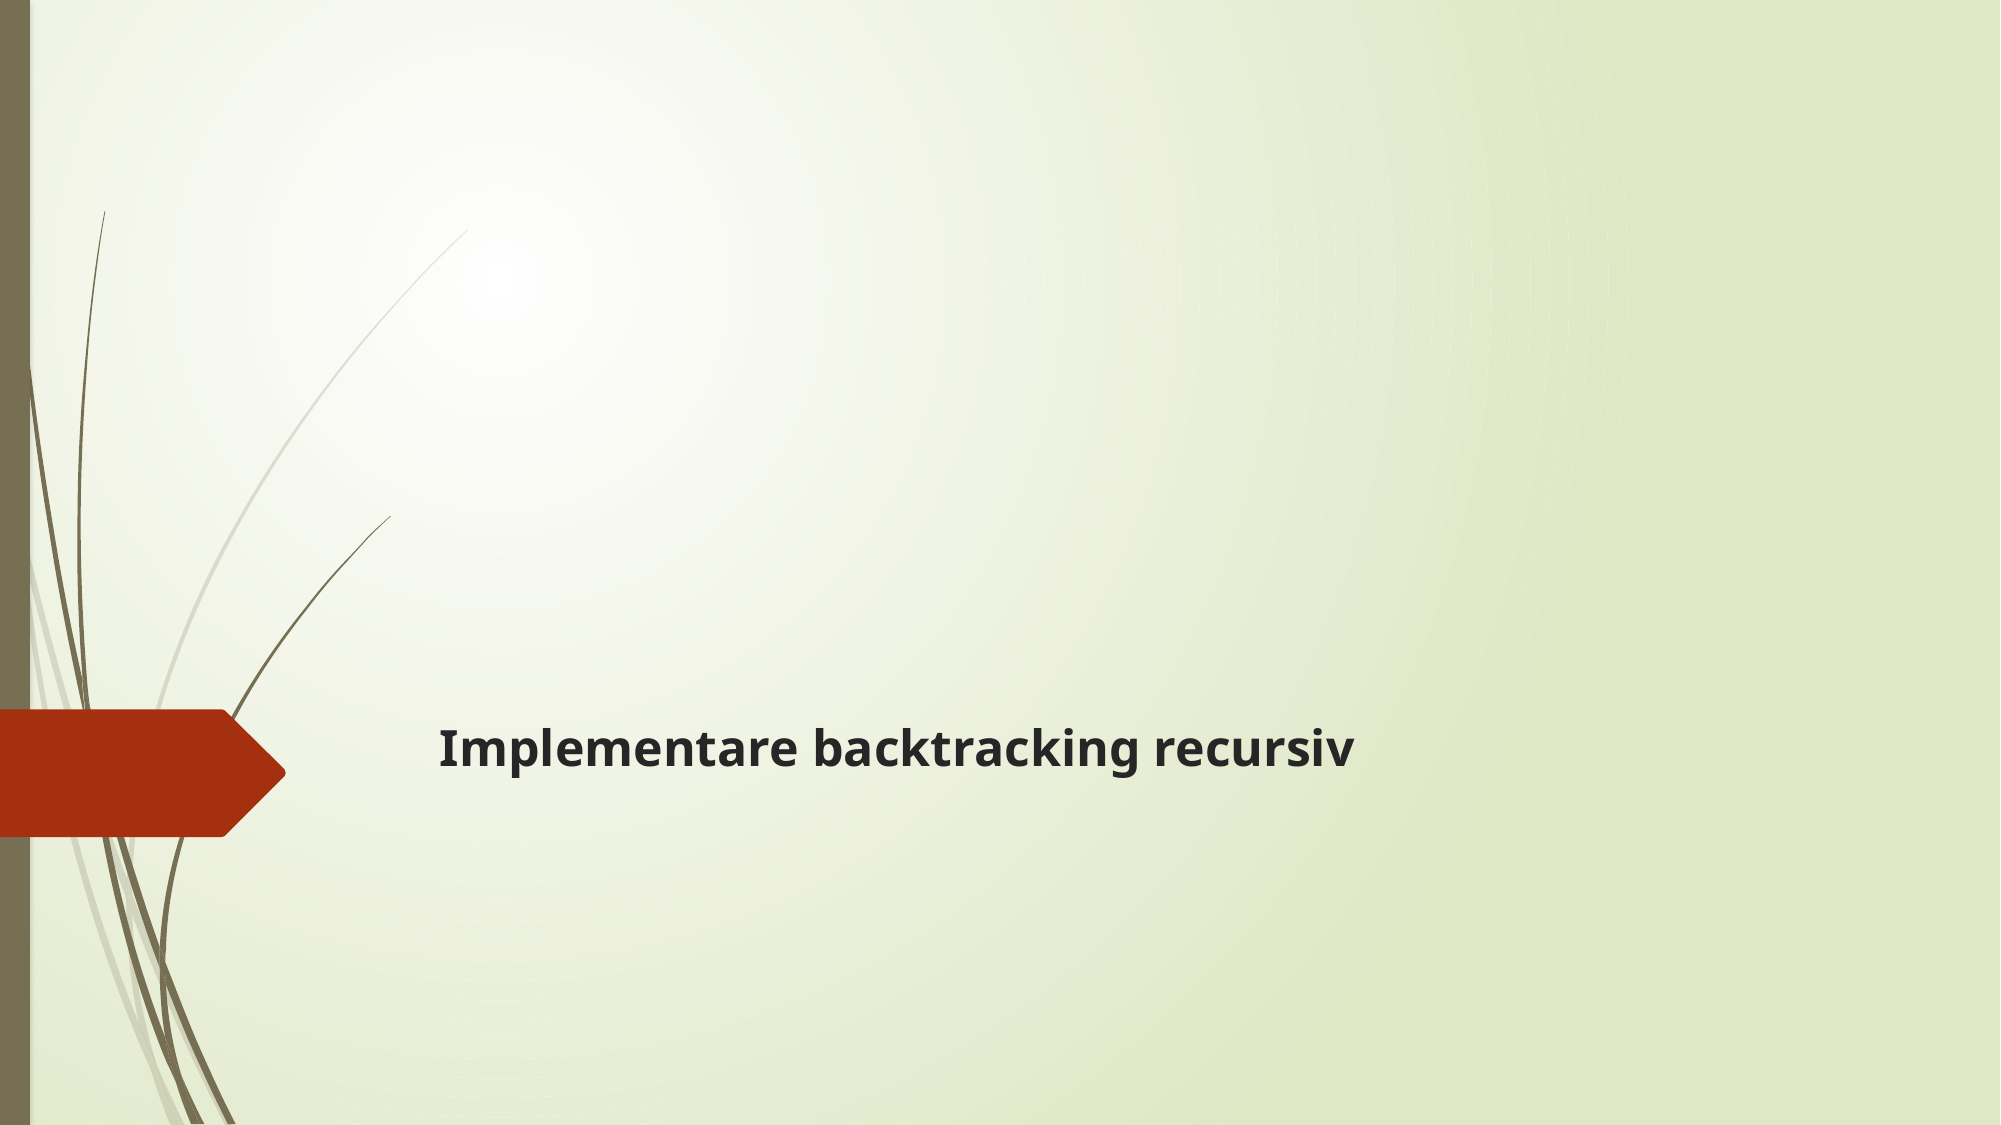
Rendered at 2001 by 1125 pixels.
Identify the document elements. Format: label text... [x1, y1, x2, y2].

title Implementare backtracking recursiv [424, 580, 1888, 784]
